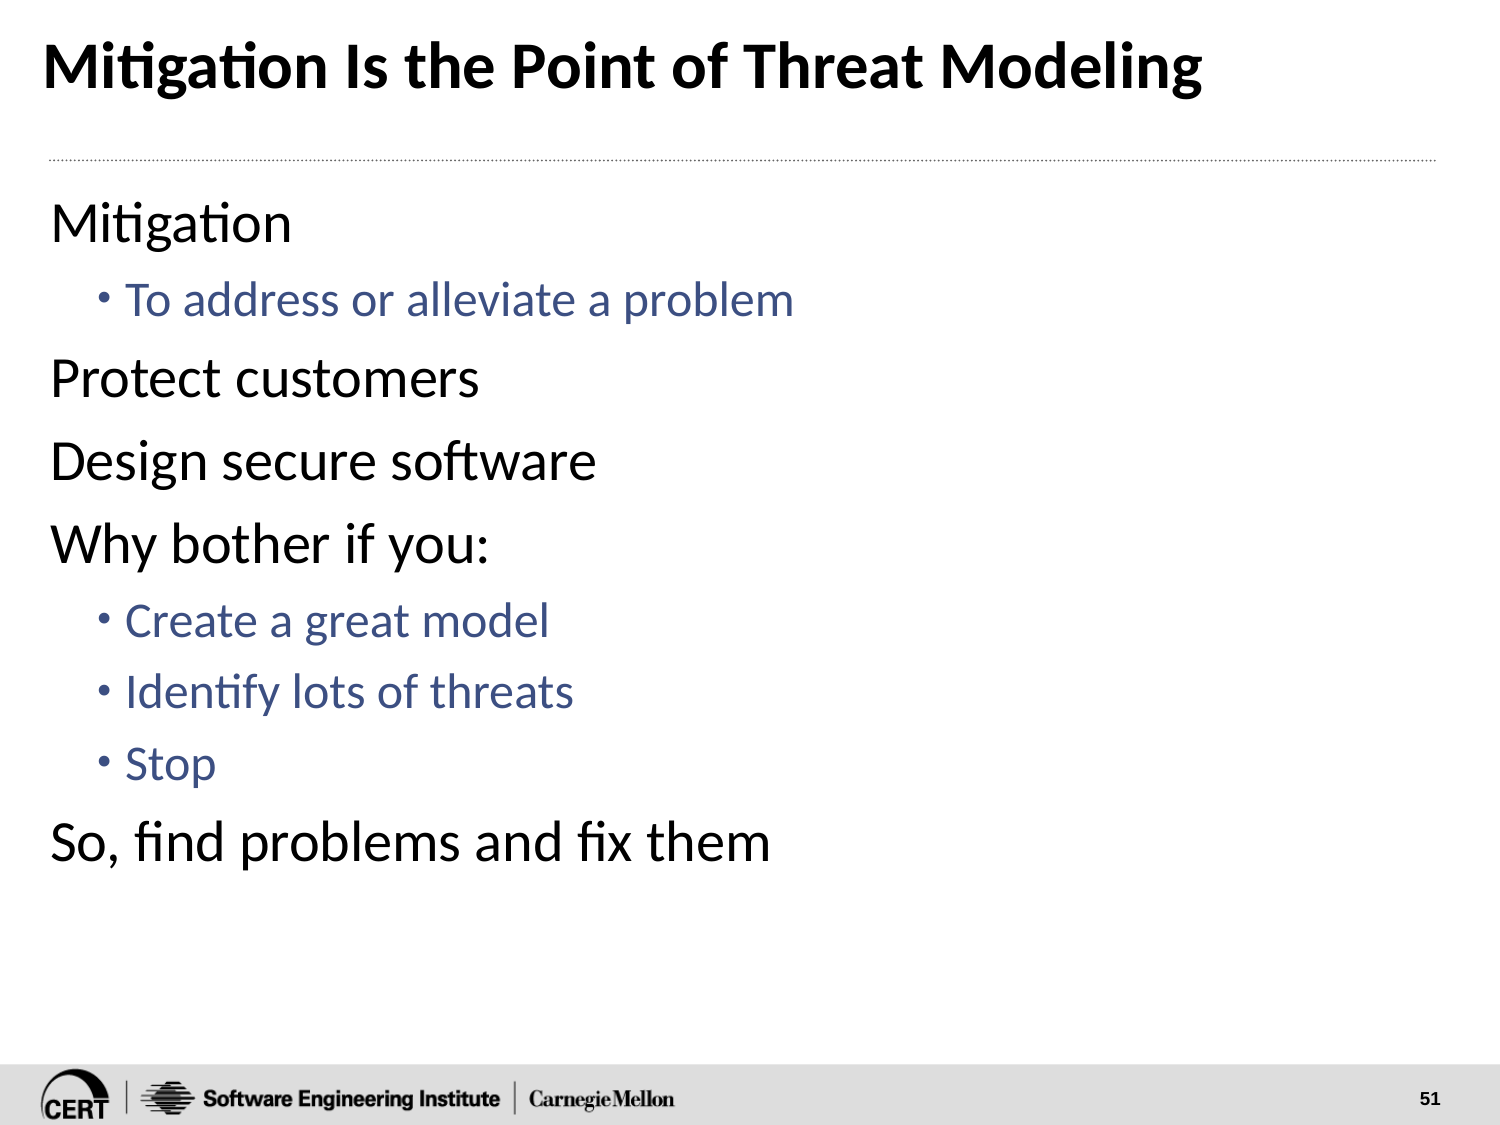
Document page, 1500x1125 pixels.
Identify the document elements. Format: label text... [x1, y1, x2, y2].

list Mitigation To address or alleviate a problem Protect customers Design secure software Why bother if you: Create a great model Identify lots of threats Stop So, find problems and fix them [49, 187, 1438, 1001]
picture [24, 1065, 688, 1125]
title Mitigation Is the Point of Threat Modeling [42, 37, 1434, 155]
